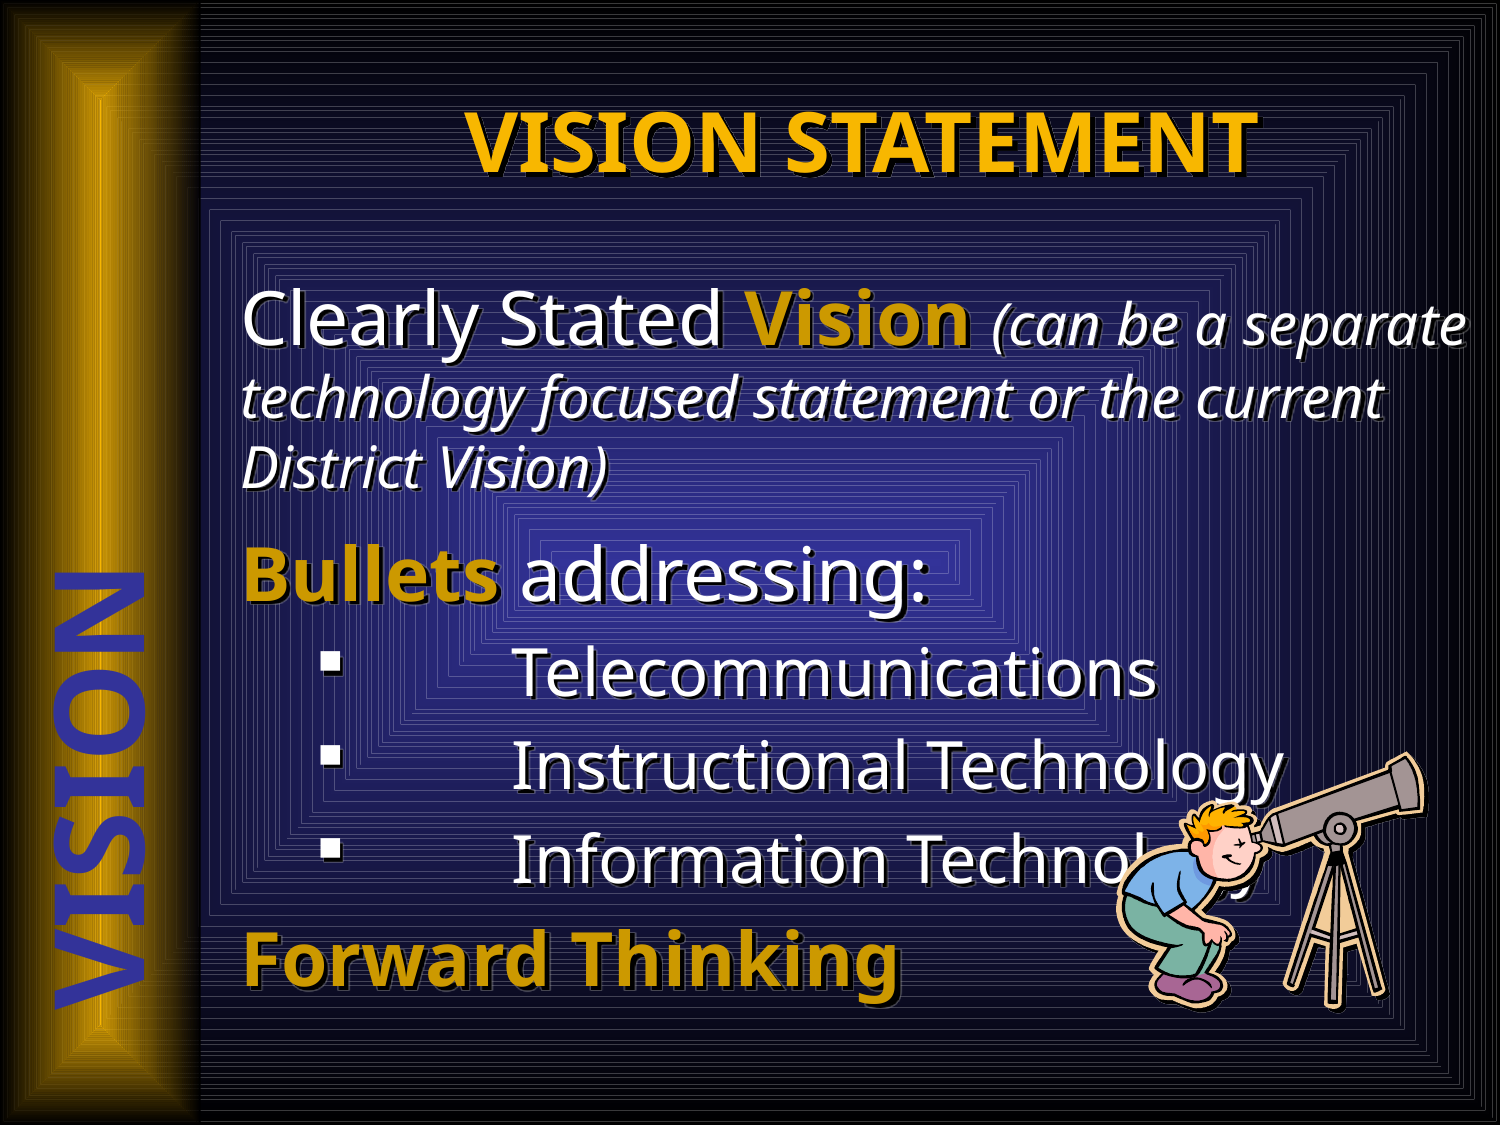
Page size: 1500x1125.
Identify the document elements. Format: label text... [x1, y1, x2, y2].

title VISION STATEMENT [224, 44, 1500, 233]
list Clearly Stated Vision (can be a separate technology focused statement or the current District Vision) Bullets addressing: Telecommunications Instructional Technology Information Technology Forward Thinking [224, 262, 1500, 1006]
text_box VISION [12, 0, 178, 1026]
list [1115, 751, 1428, 1011]
